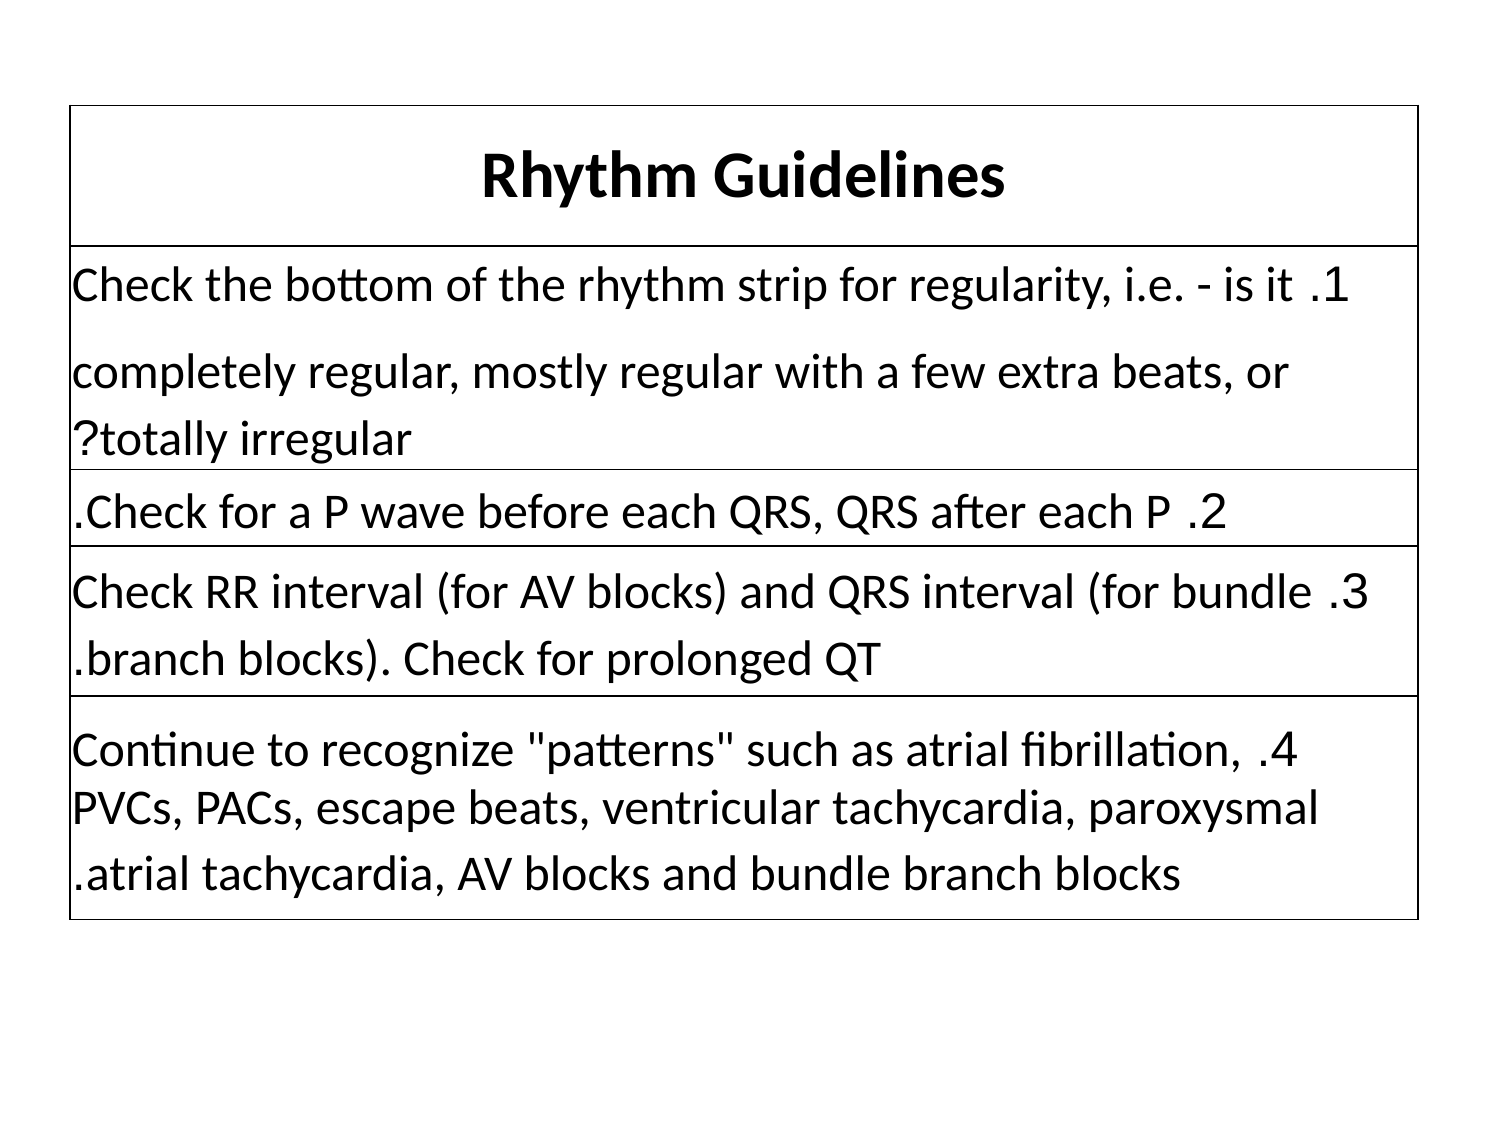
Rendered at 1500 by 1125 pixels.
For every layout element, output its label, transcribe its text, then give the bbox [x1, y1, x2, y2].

table_cell 3. Check RR interval (for AV blocks) and QRS interval (for bundle branch blocks). Check for prolonged QT. [71, 547, 1417, 695]
table_cell 2. Check for a P wave before each QRS, QRS after each P. [71, 470, 1417, 545]
table_header Rhythm Guidelines [71, 106, 1417, 245]
table_cell 1. Check the bottom of the rhythm strip for regularity, i.e. - is it completely regular, mostly regular with a few extra beats, or totally irregular? [71, 247, 1417, 469]
table_cell 4. Continue to recognize "patterns" such as atrial fibrillation, PVCs, PACs, escape beats, ventricular tachycardia, paroxysmal atrial tachycardia, AV blocks and bundle branch blocks. [71, 697, 1417, 919]
